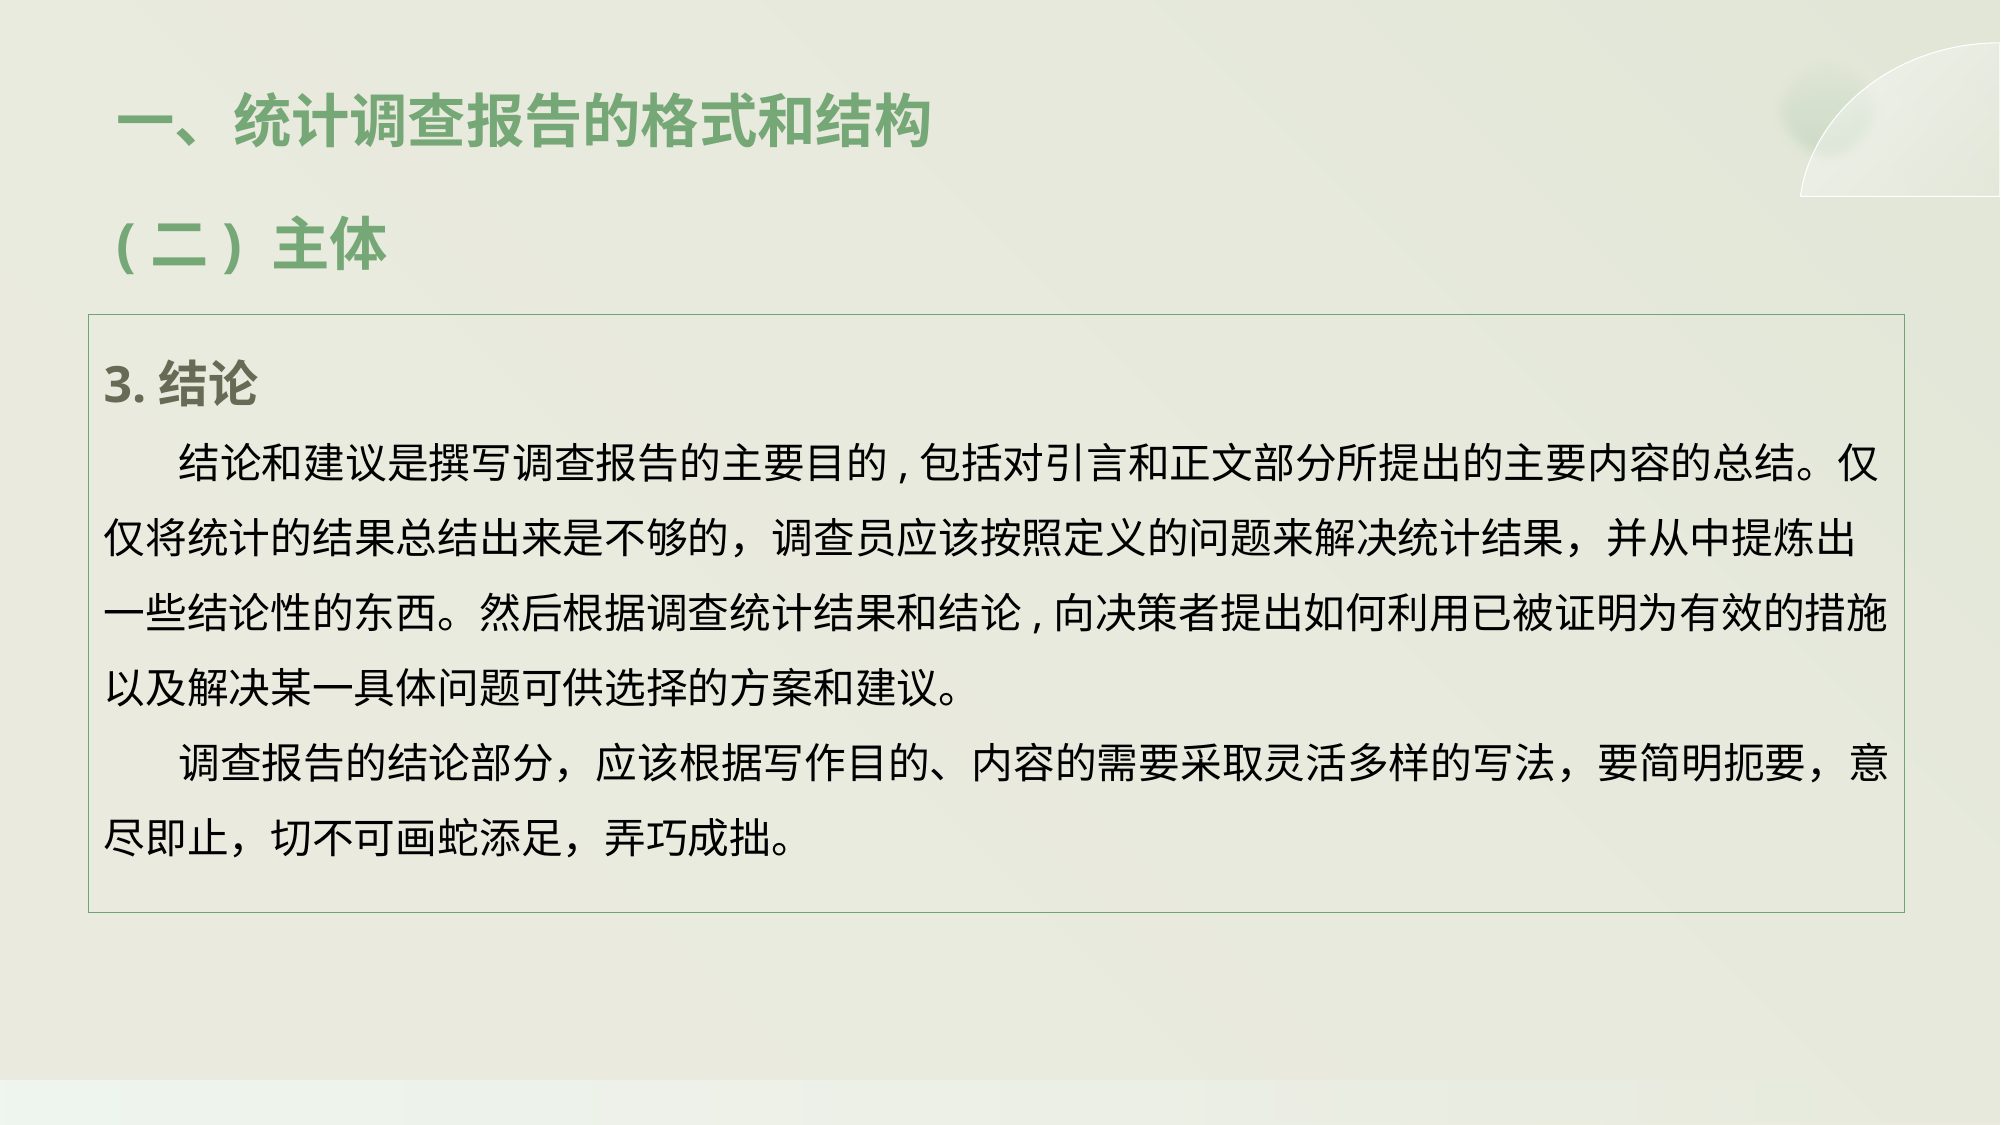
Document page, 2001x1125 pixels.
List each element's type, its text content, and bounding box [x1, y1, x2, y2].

text_box 3.结论 结论和建议是撰写调查报告的主要目的,包括对引言和正文部分所提出的主要内容的总结。仅仅将统计的结果总结出来是不够的，调查员应该按照定义的问题来解决统计结果，并从中提炼出一些结论性的东西。然后根据调查统计结果和结论,向决策者提出如何利用已被证明为有效的措施以及解决某一具体问题可供选择的方案和建议。 调查报告的结论部分，应该根据写作目的、内容的需要采取灵活多样的写法，要简明扼要，意尽即止，切不可画蛇添足，弄巧成拙。 [88, 314, 1905, 913]
text_box (二) 主体 [101, 165, 1103, 285]
text_box 一、统计调查报告的格式和结构 [101, 48, 1032, 165]
